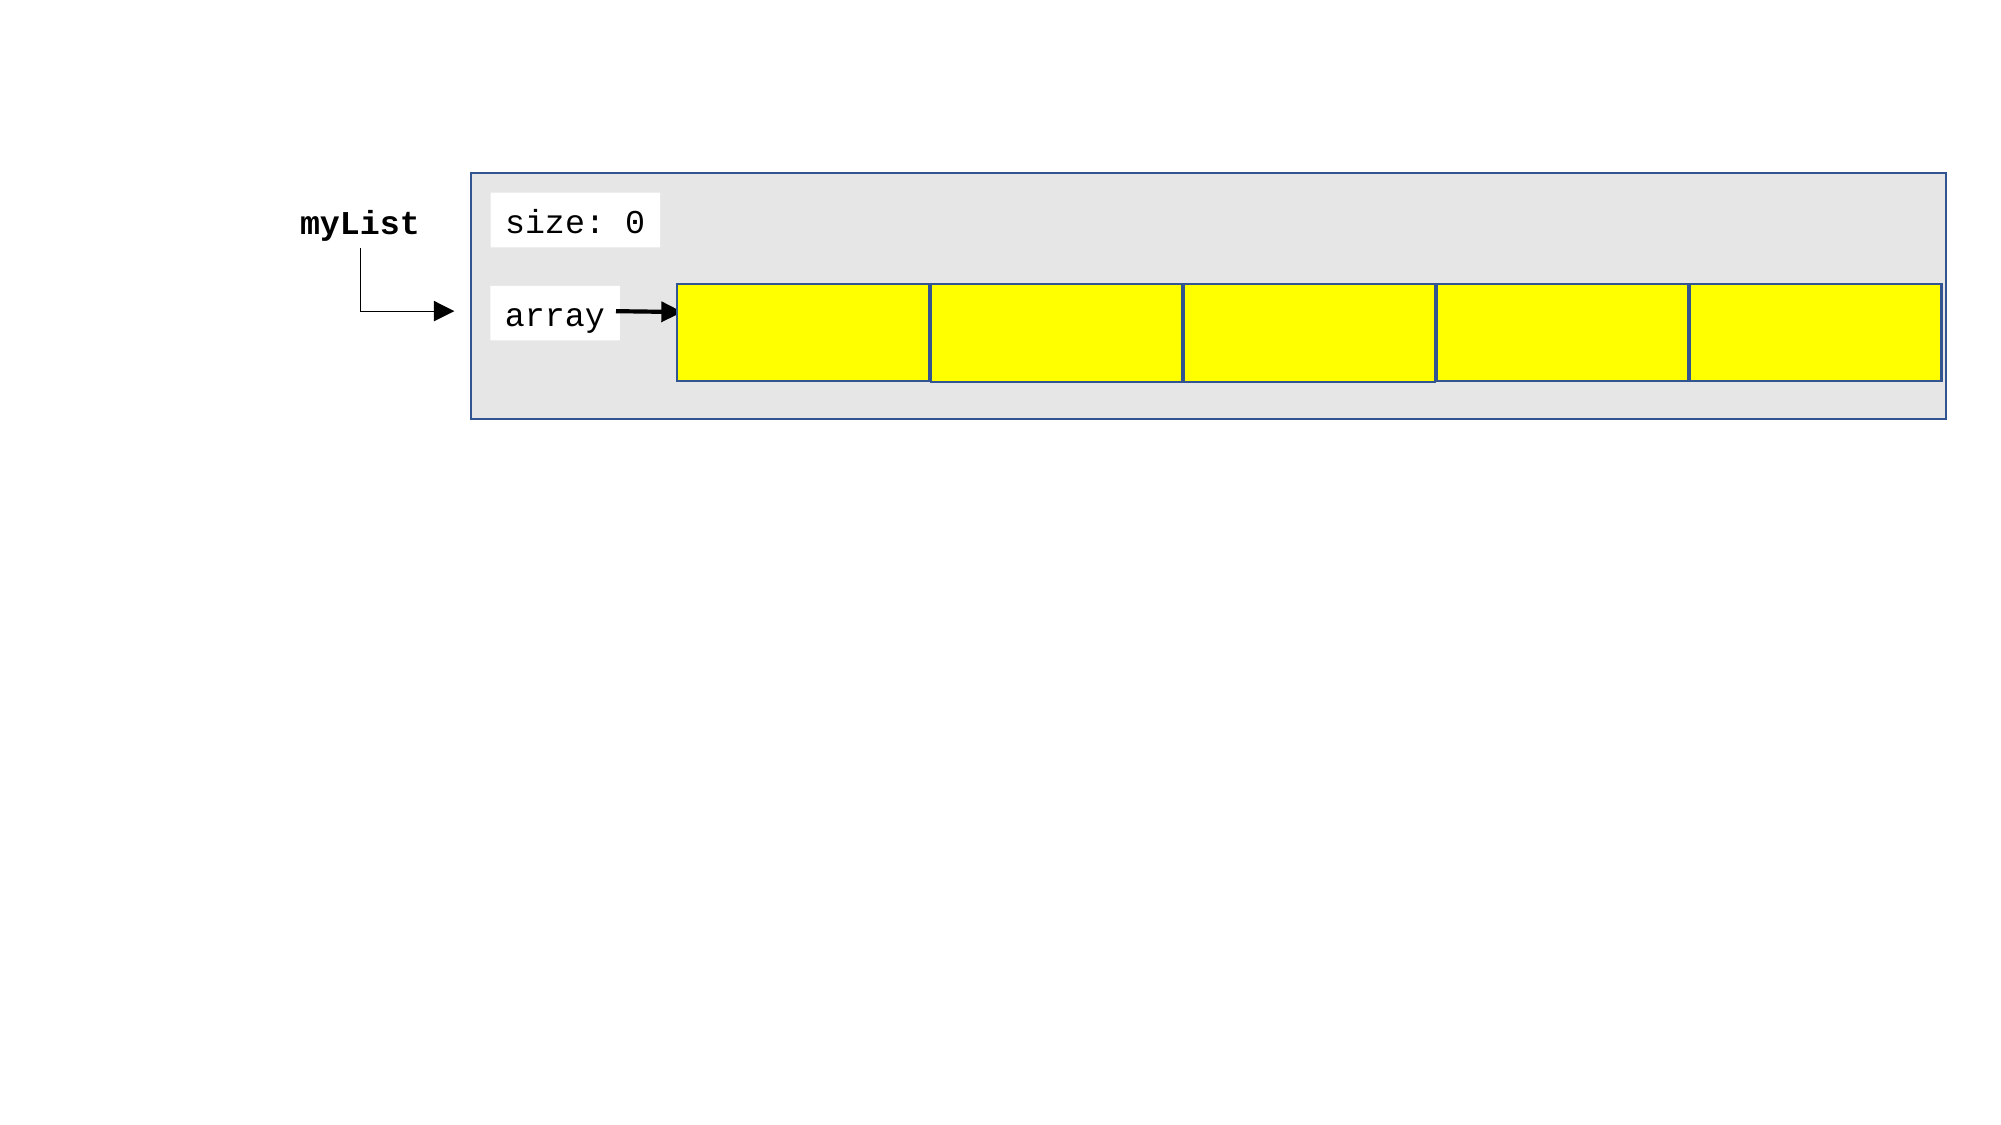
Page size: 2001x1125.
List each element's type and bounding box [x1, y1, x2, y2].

text_box [376, 232, 439, 328]
text_box [677, 283, 1436, 382]
text_box [284, 172, 1946, 420]
